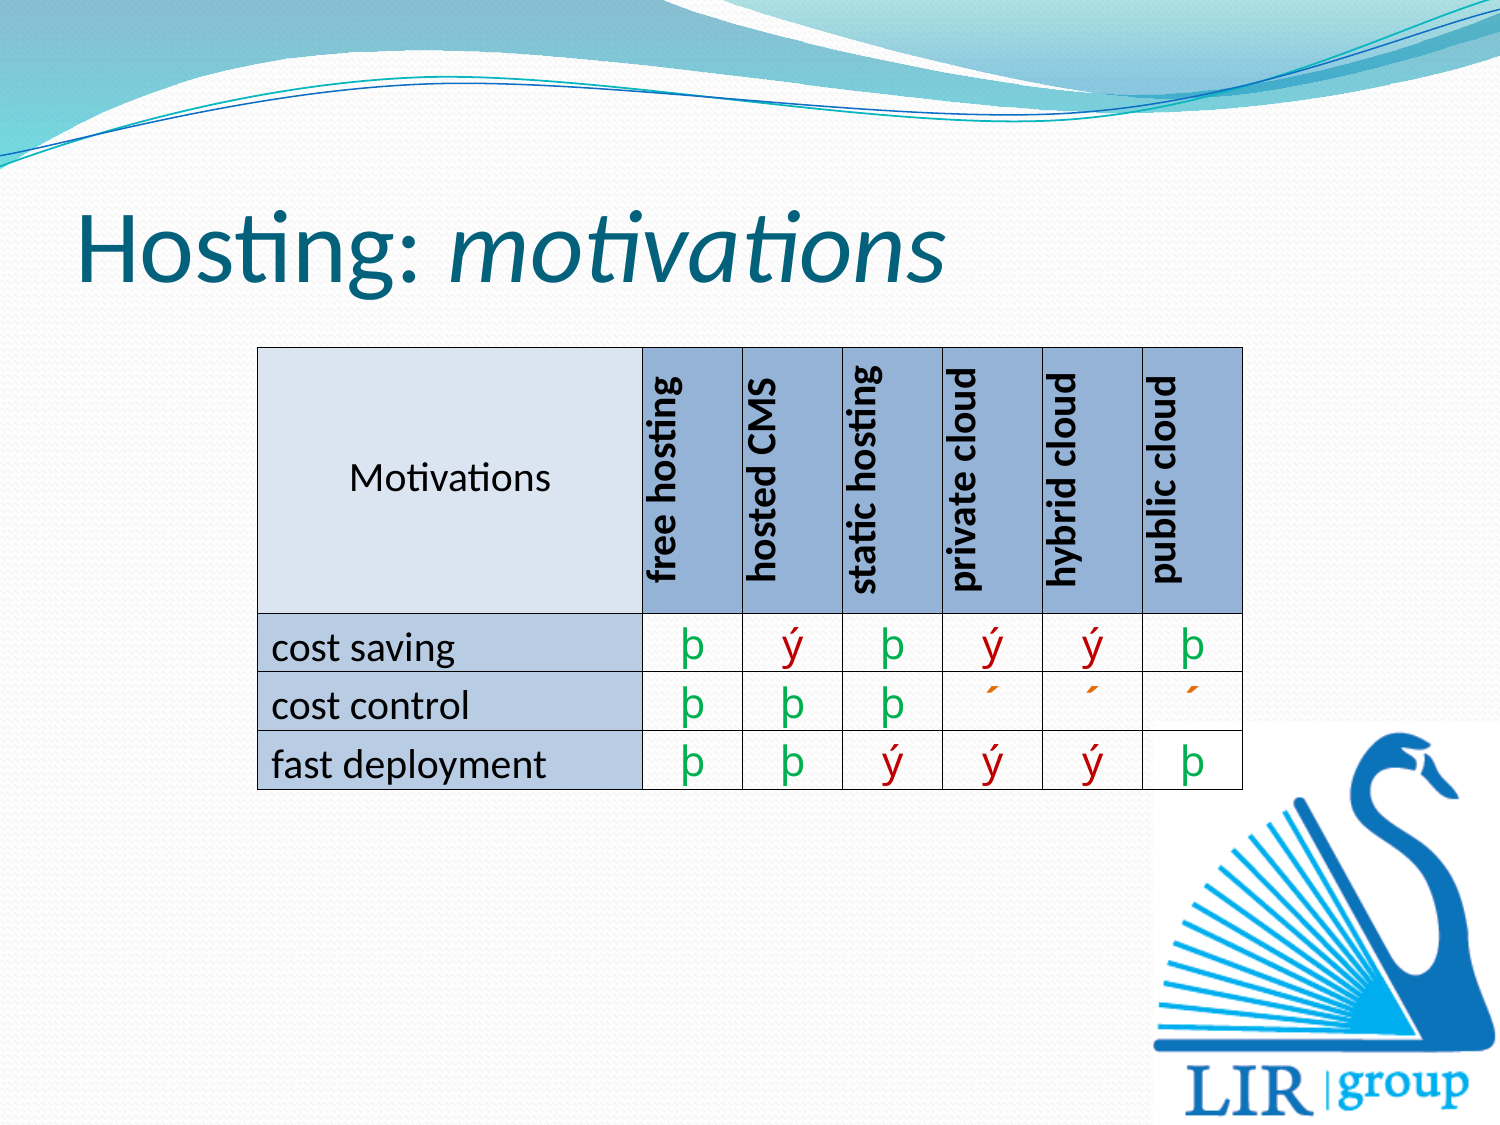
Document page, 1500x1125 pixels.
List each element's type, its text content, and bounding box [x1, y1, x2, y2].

picture [1153, 721, 1500, 1125]
table_header static hosting [843, 348, 942, 613]
table_header public cloud [1143, 348, 1242, 613]
table_cell ý [1043, 731, 1142, 789]
table_cell ´ [943, 672, 1042, 730]
table_cell þ [643, 731, 742, 789]
table_header private cloud [943, 348, 1042, 613]
table_cell cost control [258, 672, 642, 730]
title Hosting: motivations [75, 115, 1425, 303]
table_header free hosting [643, 348, 742, 613]
table_cell ´ [1043, 672, 1142, 730]
table_header hybrid cloud [1043, 348, 1142, 613]
table_header hosted CMS [743, 348, 842, 613]
table_header Motivations [258, 348, 642, 613]
table_cell þ [743, 731, 842, 789]
table_cell ´ [1143, 672, 1242, 730]
table_cell þ [743, 672, 842, 730]
table_cell þ [1143, 614, 1242, 671]
table_cell þ [1143, 731, 1242, 789]
table_cell þ [643, 672, 742, 730]
table_cell ý [1043, 614, 1142, 671]
table_cell ý [943, 731, 1042, 789]
table_cell ý [743, 614, 842, 671]
table_cell þ [643, 614, 742, 671]
table_cell ý [843, 731, 942, 789]
table_cell cost saving [258, 614, 642, 671]
table_cell fast deployment [258, 731, 642, 789]
table_cell ý [943, 614, 1042, 671]
table_cell þ [843, 614, 942, 671]
table_cell þ [843, 672, 942, 730]
